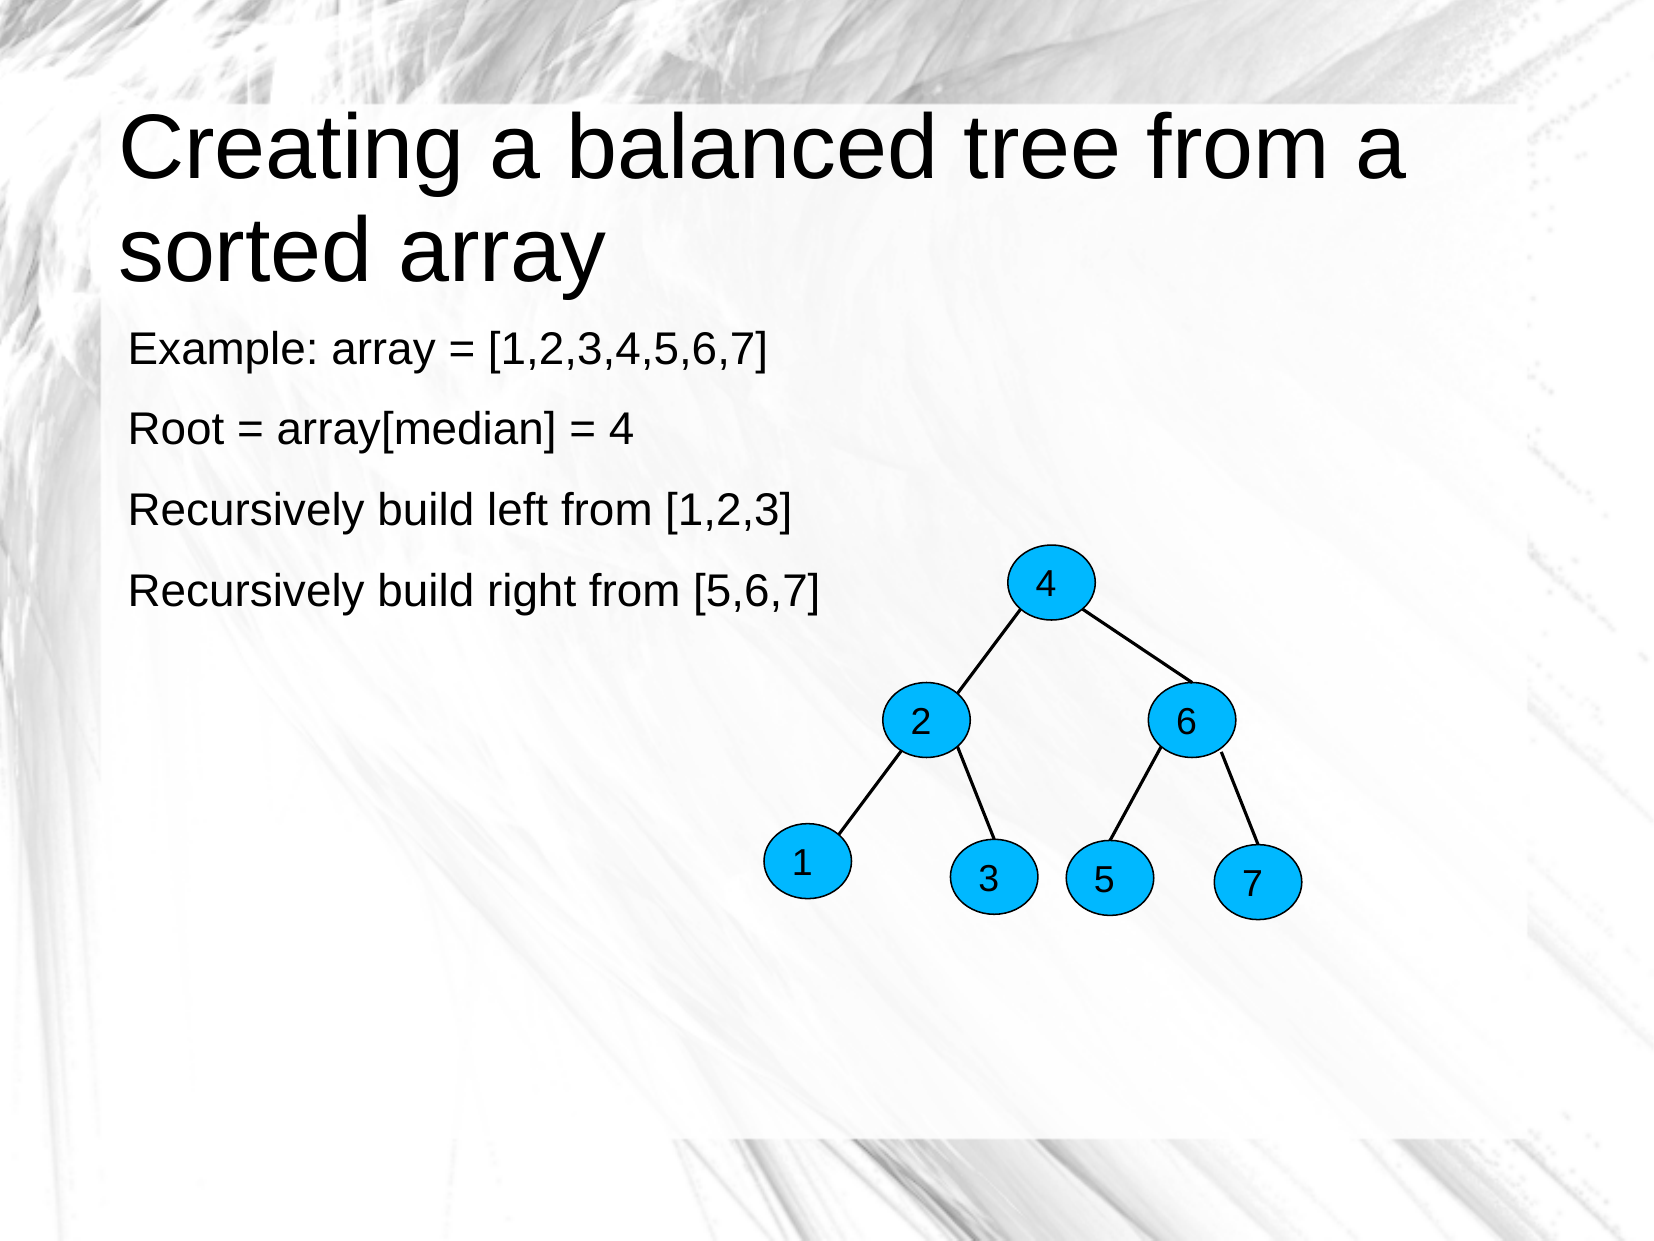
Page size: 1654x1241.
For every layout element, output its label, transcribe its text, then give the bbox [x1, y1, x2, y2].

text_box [1082, 609, 1193, 683]
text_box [957, 746, 995, 840]
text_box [1109, 746, 1162, 841]
title Creating a balanced tree from a sorted array [118, 93, 1506, 299]
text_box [1221, 751, 1258, 845]
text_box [838, 750, 902, 835]
text_box 4 [1007, 545, 1096, 621]
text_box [957, 609, 1021, 694]
list Example: array = [1,2,3,4,5,6,7] Root = array[median] = 4 Recursively build left from [1,2,3] Recursively build right from [5,6,7] [118, 319, 1571, 1109]
text_box 7 [1214, 844, 1302, 920]
text_box 1 [763, 823, 852, 899]
picture [0, 0, 1654, 1241]
text_box 6 [1148, 682, 1236, 758]
text_box 3 [950, 839, 1038, 915]
text_box 2 [882, 682, 971, 758]
text_box 5 [1066, 840, 1154, 916]
